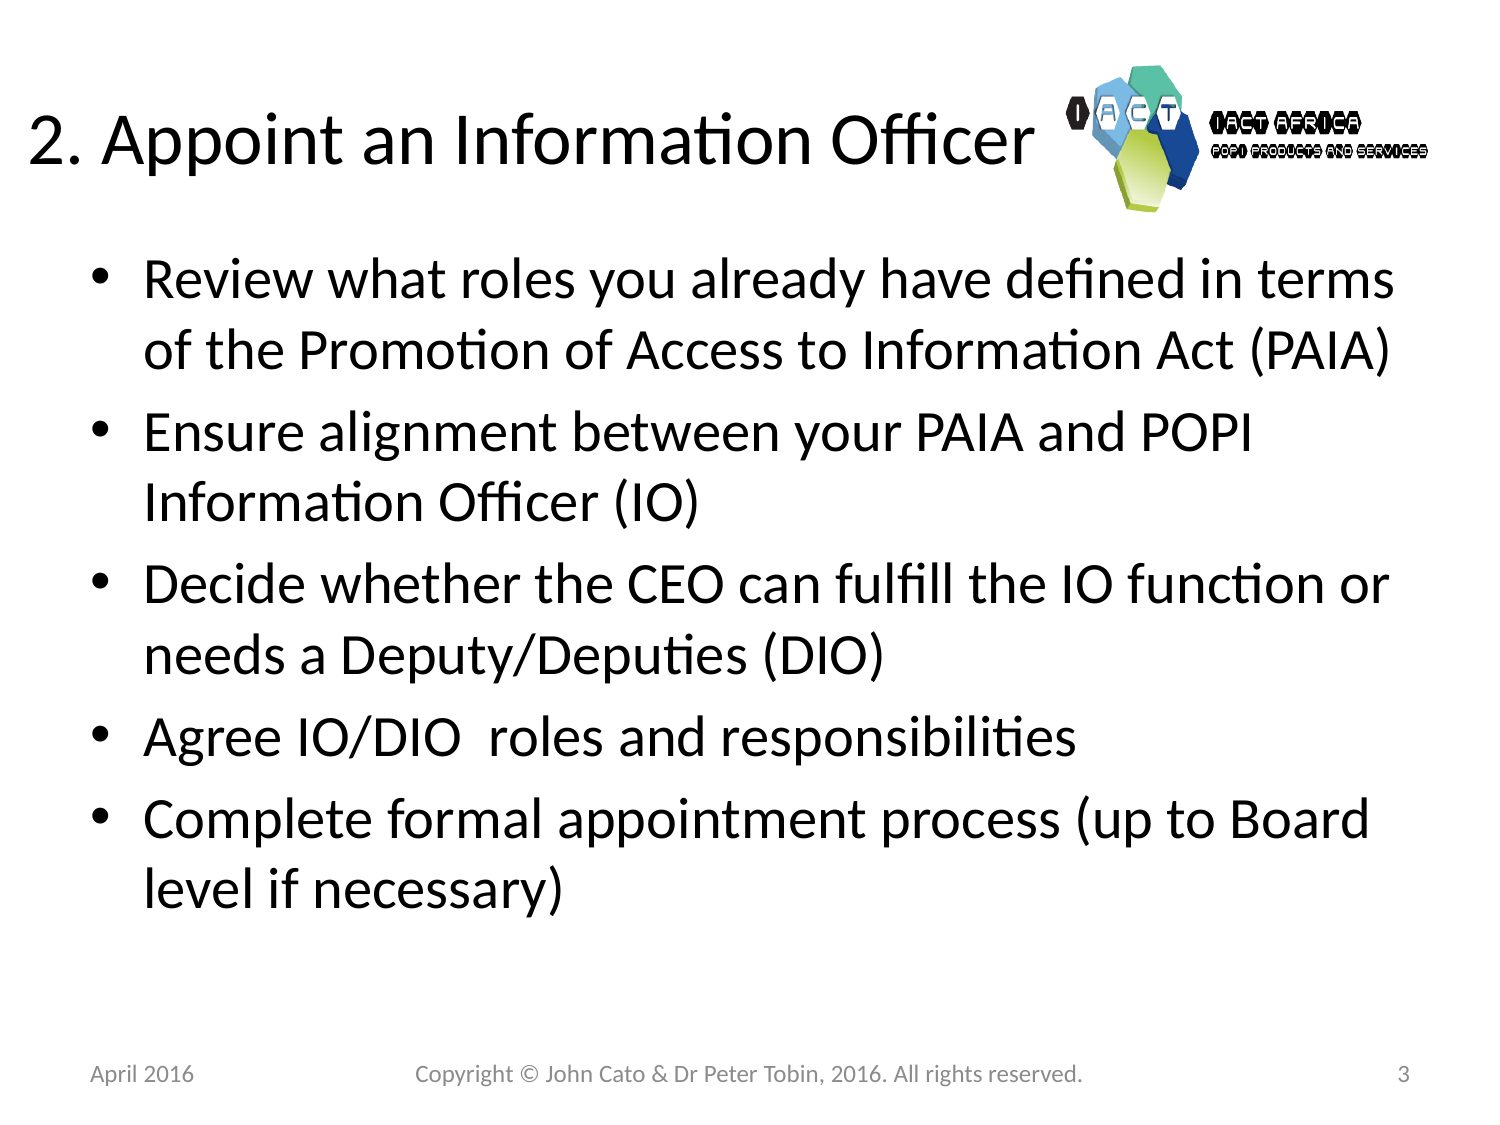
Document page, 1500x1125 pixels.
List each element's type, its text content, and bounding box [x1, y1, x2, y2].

list Review what roles you already have defined in terms of the Promotion of Access to Information Act (PAIA) Ensure alignment between your PAIA and POPI Information Officer (IO) Decide whether the CEO can fulfill the IO function or needs a Deputy/Deputies (DIO) Agree IO/DIO roles and responsibilities Complete formal appointment process (up to Board level if necessary) [75, 232, 1425, 975]
footer Copyright © John Cato & Dr Peter Tobin, 2016. All rights reserved. [399, 1042, 1100, 1103]
slide_number 3 [1100, 1042, 1425, 1103]
picture [1062, 62, 1438, 213]
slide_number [75, 1042, 399, 1103]
title 2. Appoint an Information Officer [12, 25, 1307, 244]
